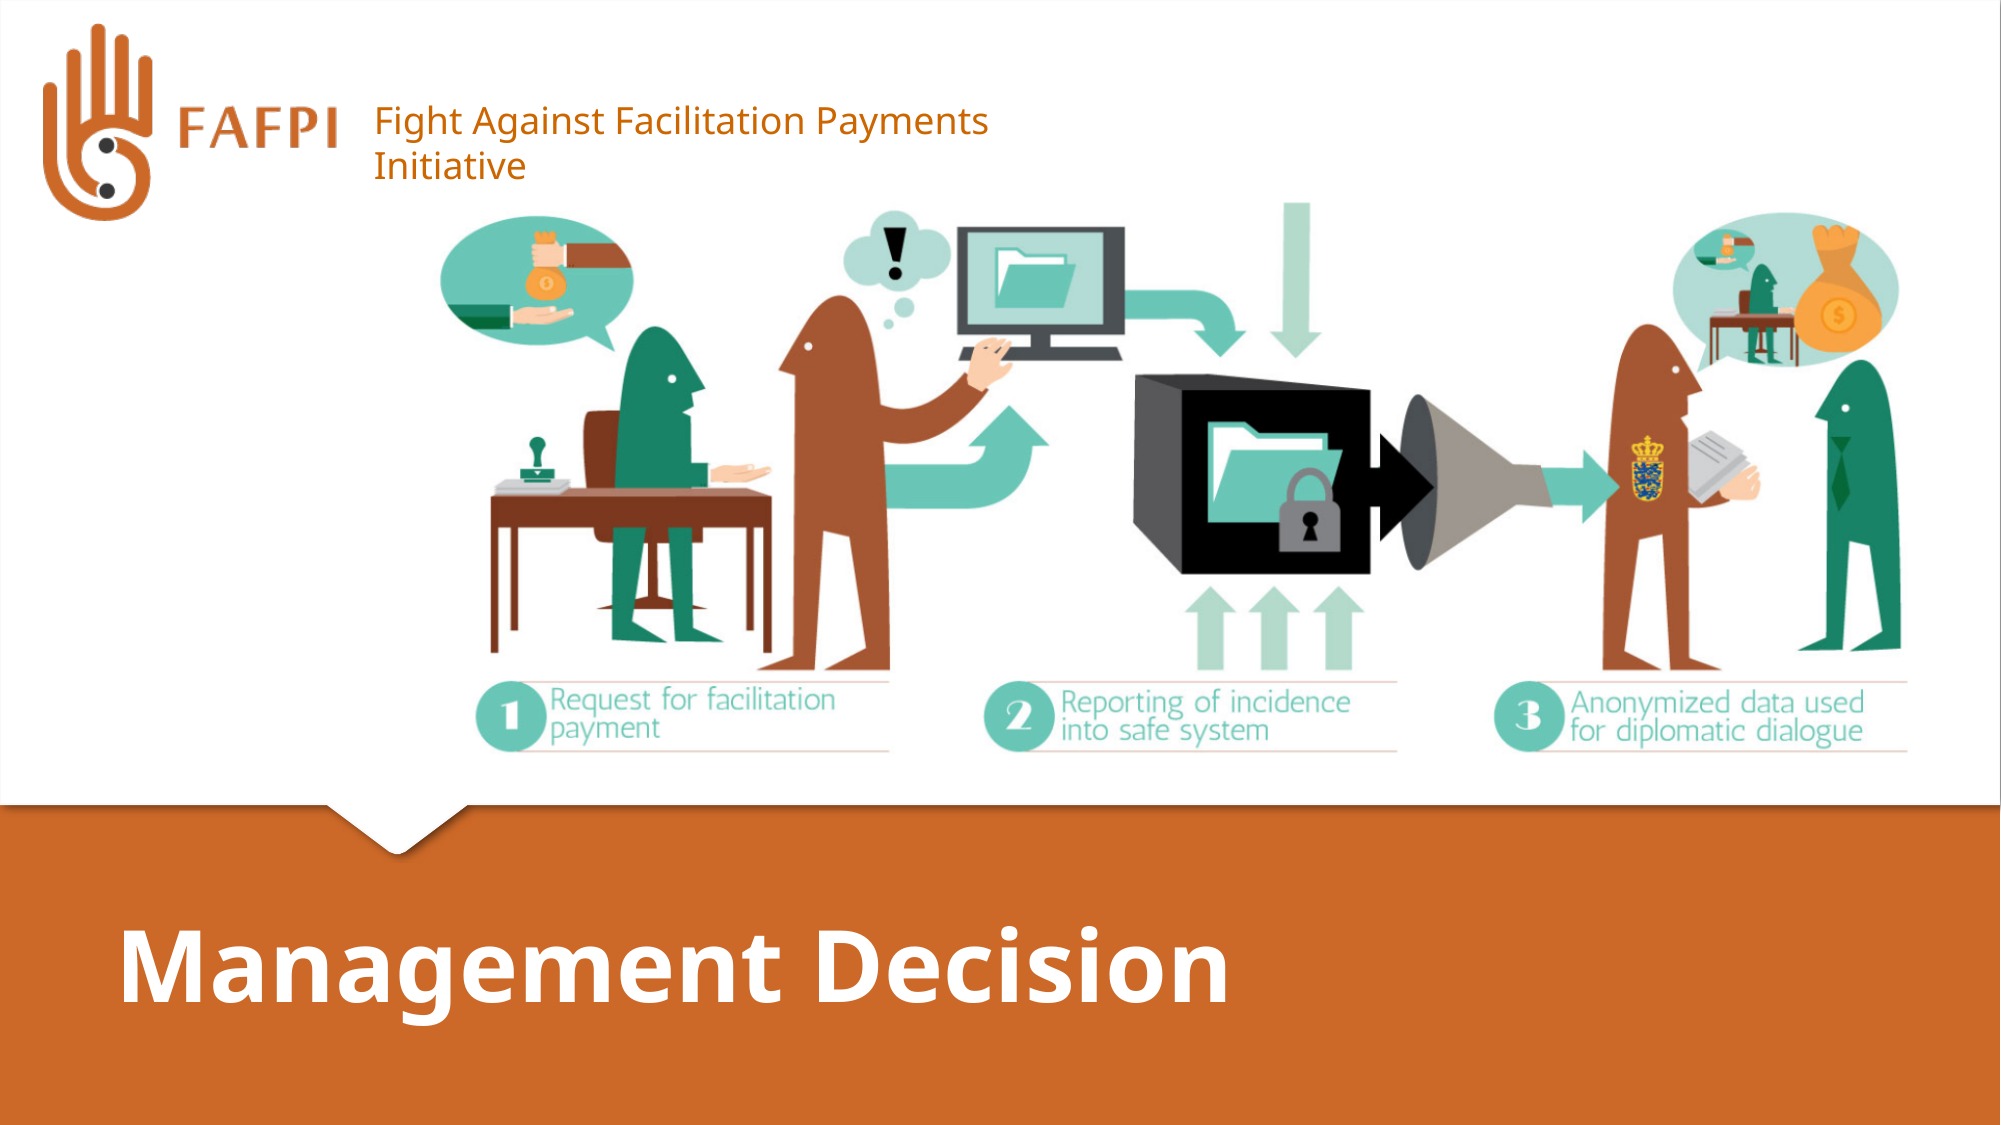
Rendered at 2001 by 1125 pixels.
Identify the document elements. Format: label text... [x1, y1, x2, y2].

picture [41, 23, 347, 221]
picture [406, 186, 1973, 777]
text_box Fight Against Facilitation Payments Initiative [359, 89, 1131, 195]
text_box Management Decision [100, 894, 1448, 1031]
